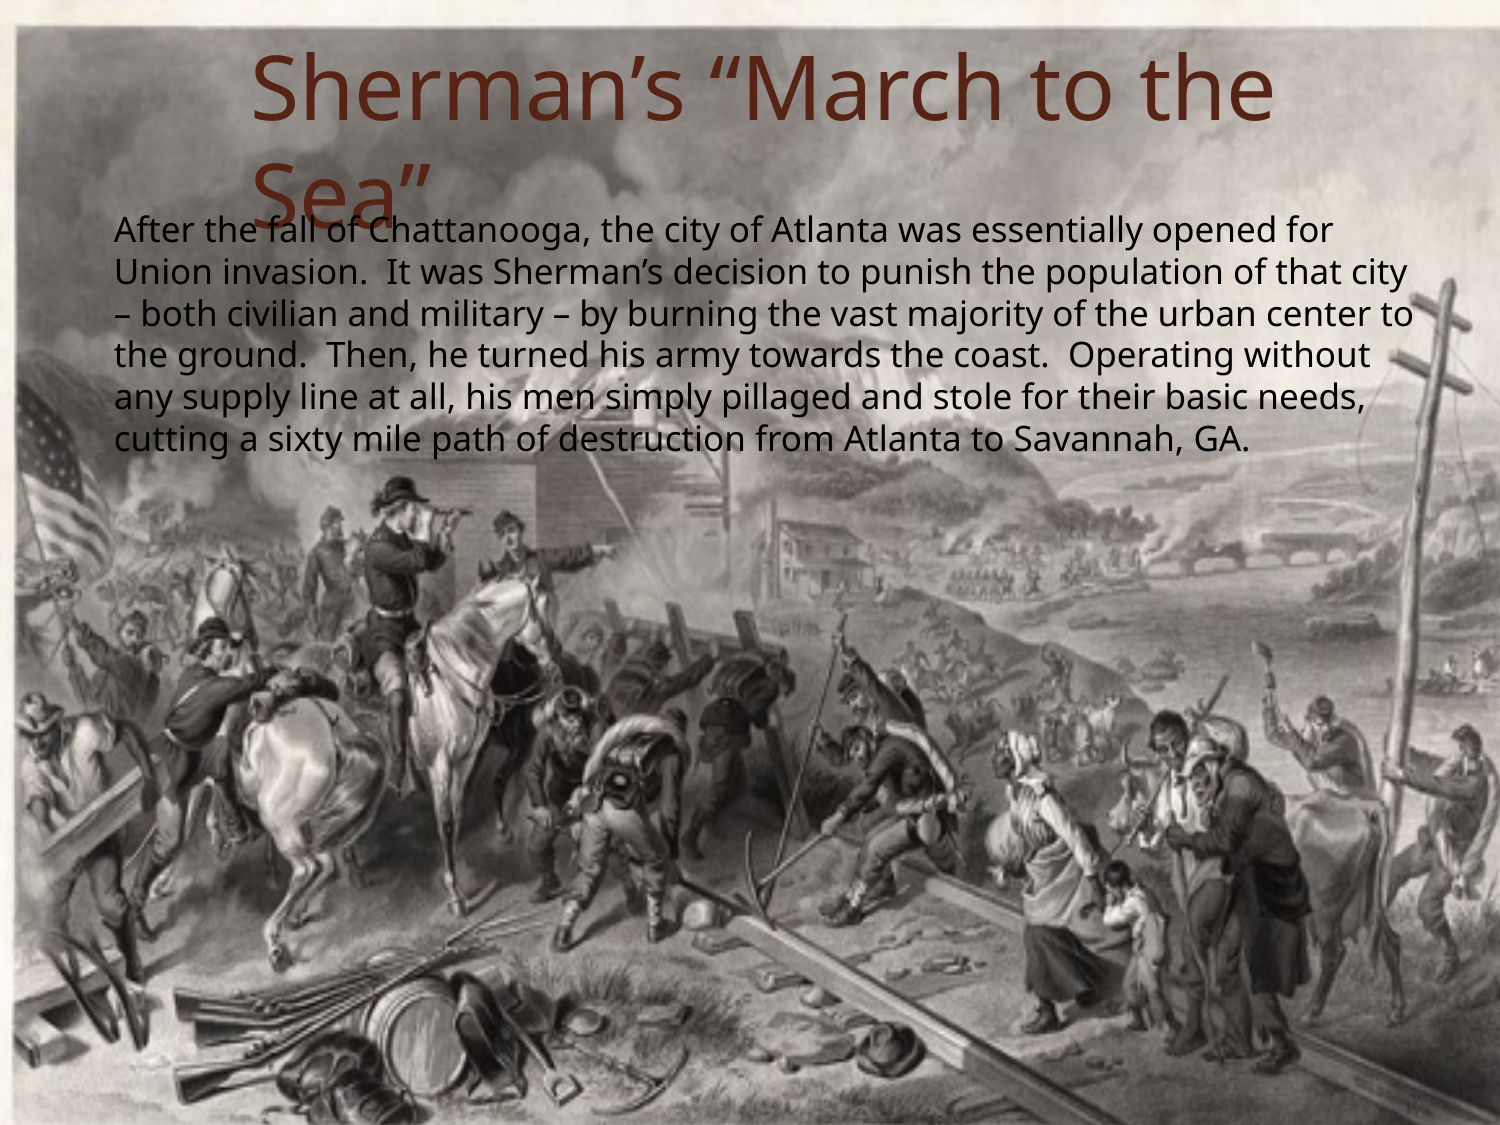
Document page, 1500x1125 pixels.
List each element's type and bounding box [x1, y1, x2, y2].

list [0, 0, 1500, 1125]
